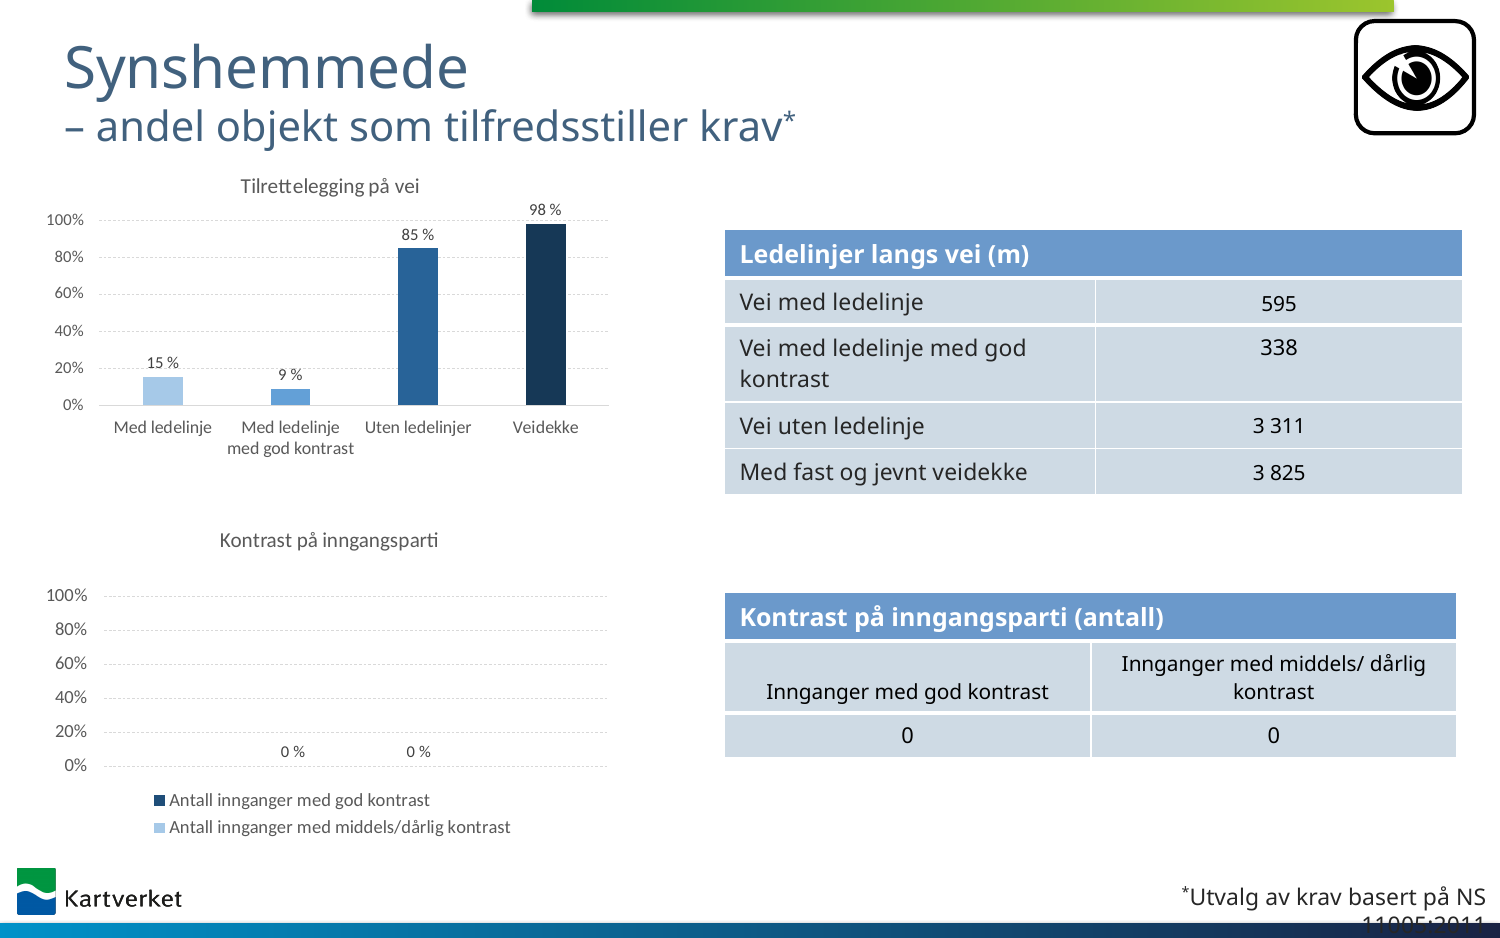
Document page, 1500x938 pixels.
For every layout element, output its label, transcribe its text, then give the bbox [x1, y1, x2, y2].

table_cell 0 [1092, 715, 1456, 757]
text_box *Utvalg av krav basert på NS 11005:2011 [1068, 873, 1500, 938]
table_cell Vei med ledelinje med god kontrast [725, 327, 1095, 401]
table_cell 3 311 [1096, 403, 1462, 448]
table_cell Med fast og jevnt veidekke [725, 449, 1095, 494]
table_cell Innganger med middels/ dårlig kontrast [1092, 643, 1456, 711]
table_cell Vei med ledelinje [725, 280, 1095, 323]
picture [41, 520, 618, 846]
table_header Kontrast på inngangsparti (antall) [725, 593, 1456, 639]
table_cell 0 [725, 715, 1090, 757]
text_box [1355, 20, 1475, 134]
text_box Synshemmede – andel objekt som tilfredsstiller krav* [49, 24, 1431, 158]
table_cell 595 [1096, 280, 1462, 323]
picture [41, 166, 619, 492]
table_header Ledelinjer langs vei (m) [725, 230, 1462, 276]
table_cell 338 [1096, 327, 1462, 401]
table_cell 3 825 [1096, 449, 1462, 494]
table_cell Innganger med god kontrast [725, 643, 1090, 711]
table_cell Vei uten ledelinje [725, 403, 1095, 448]
